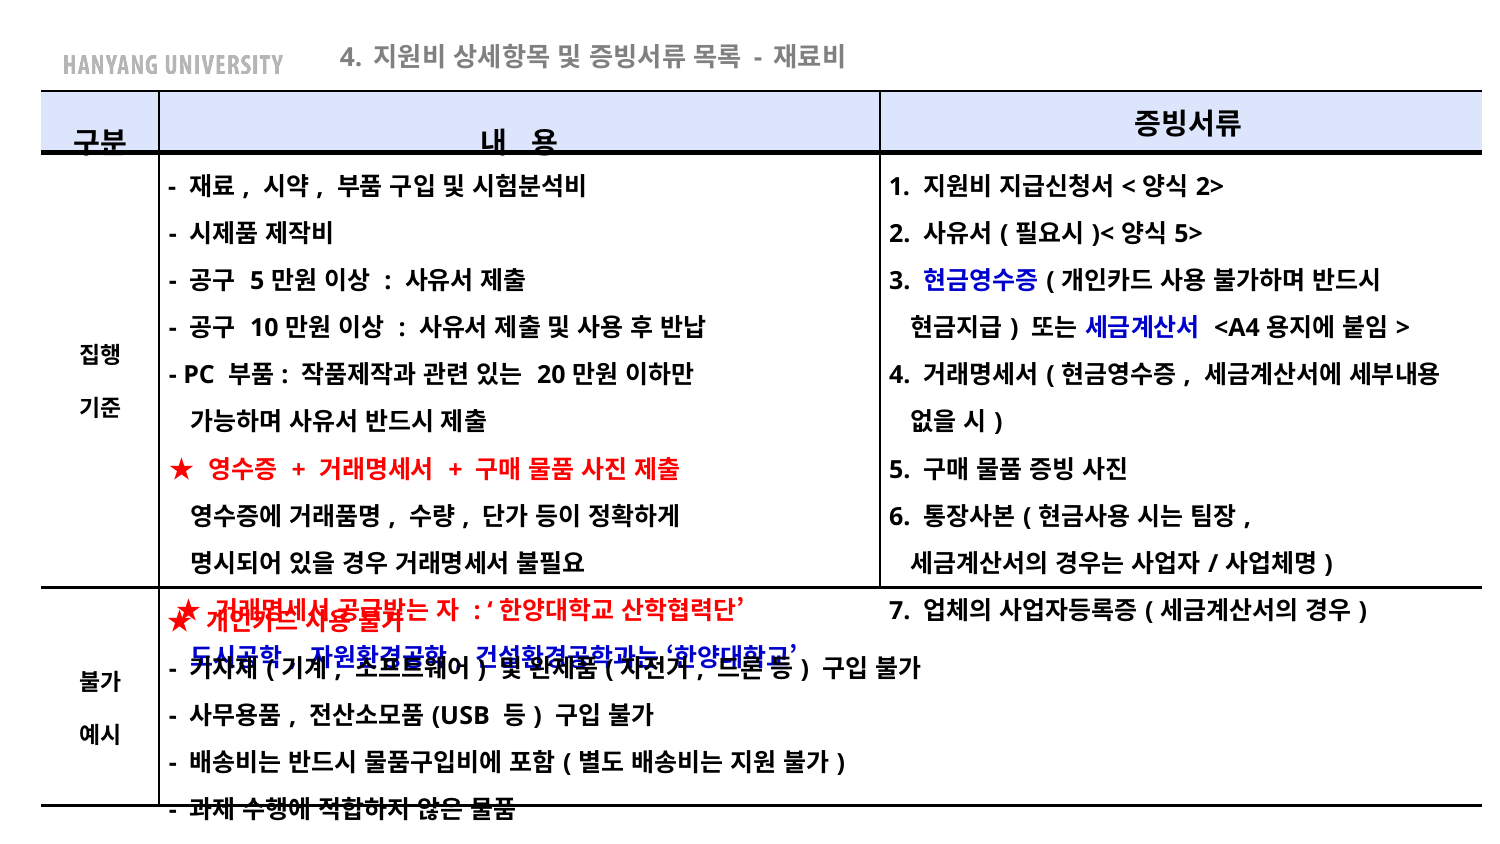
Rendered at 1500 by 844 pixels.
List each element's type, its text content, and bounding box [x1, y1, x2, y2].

table_cell ★ 개인카드 사용 불가 - 기자재(기계, 소프트웨어) 및 완제품(자전거, 드론 등) 구입 불가 - 사무용품, 전산소모품(USB 등) 구입 불가 - 배송비는 반드시 물품구입비에 포함(별도 배송비는 지원 불가) - 과제 수행에 적합하지 않은 물품 [160, 589, 1482, 804]
table_header 구분 [41, 92, 158, 150]
table_cell 불가 예시 [41, 589, 158, 804]
table_cell 집행 기준 [41, 155, 158, 586]
table_header 증빙서류 [881, 92, 1482, 150]
table_cell 1. 지원비 지급신청서<양식2> 2. 사유서(필요시)<양식5> 3. 현금영수증(개인카드 사용 불가하며 반드시 현금지급) 또는 세금계산서 <A4용지에 붙임> 4. 거래명세서(현금영수증, 세금계산서에 세부내용 없을 시) 5. 구매 물품 증빙 사진 6. 통장사본(현금사용 시는 팀장, 세금계산서의 경우는 사업자/사업체명) 7. 업체의 사업자등록증(세금계산서의 경우) [881, 155, 1482, 586]
picture [63, 55, 283, 75]
list 4. 지원비 상세항목 및 증빙서류 목록 - 재료비 [324, 28, 1365, 82]
table_header 내 용 [160, 92, 879, 150]
table_cell - 재료, 시약, 부품 구입 및 시험분석비 - 시제품 제작비 - 공구 5만원 이상 : 사유서 제출 - 공구 10만원 이상 : 사유서 제출 및 사용 후 반납 - PC 부품: 작품제작과 관련 있는 20만원 이하만 가능하며 사유서 반드시 제출 ★ 영수증 + 거래명세서 + 구매 물품 사진 제출 영수증에 거래품명, 수량, 단가 등이 정확하게 명시되어 있을 경우 거래명세서 불필요 ★ 거래명세서 공급받는 자 : ‘한양대학교 산학협력단’ 도시공학, 자원환경공학, 건설환경공학과는 ‘한양대학교’ [160, 155, 879, 586]
